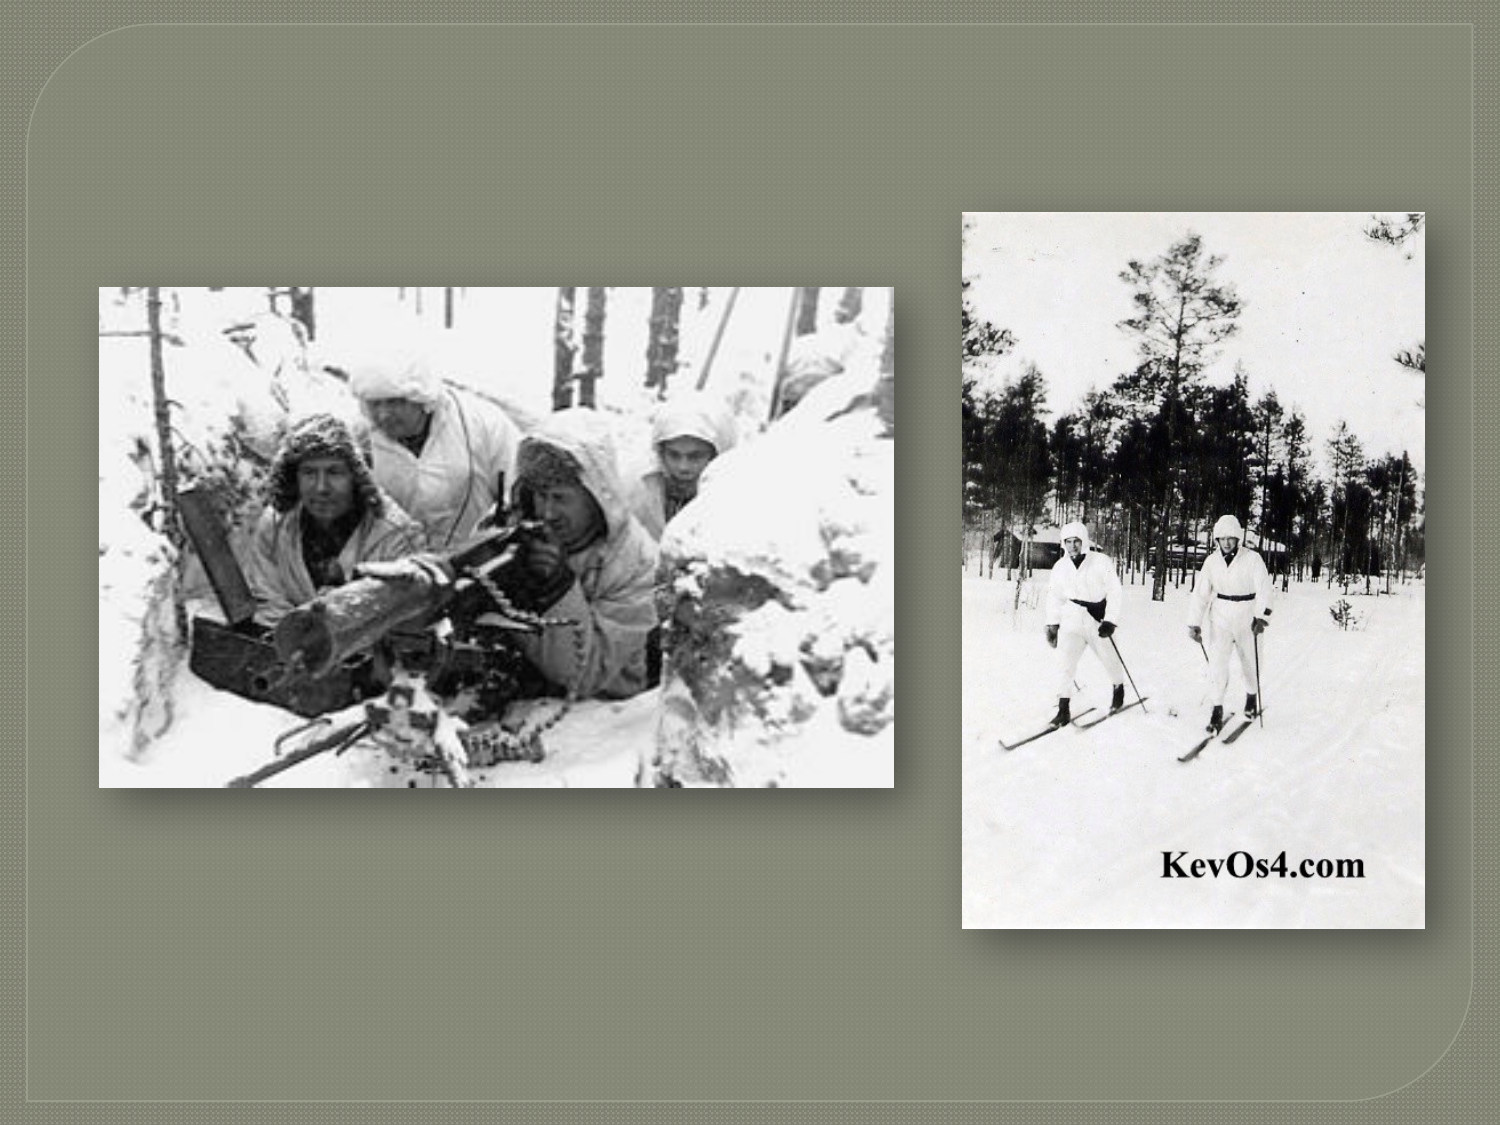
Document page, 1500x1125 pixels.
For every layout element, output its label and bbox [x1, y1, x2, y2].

picture [962, 212, 1426, 929]
picture [99, 287, 894, 788]
